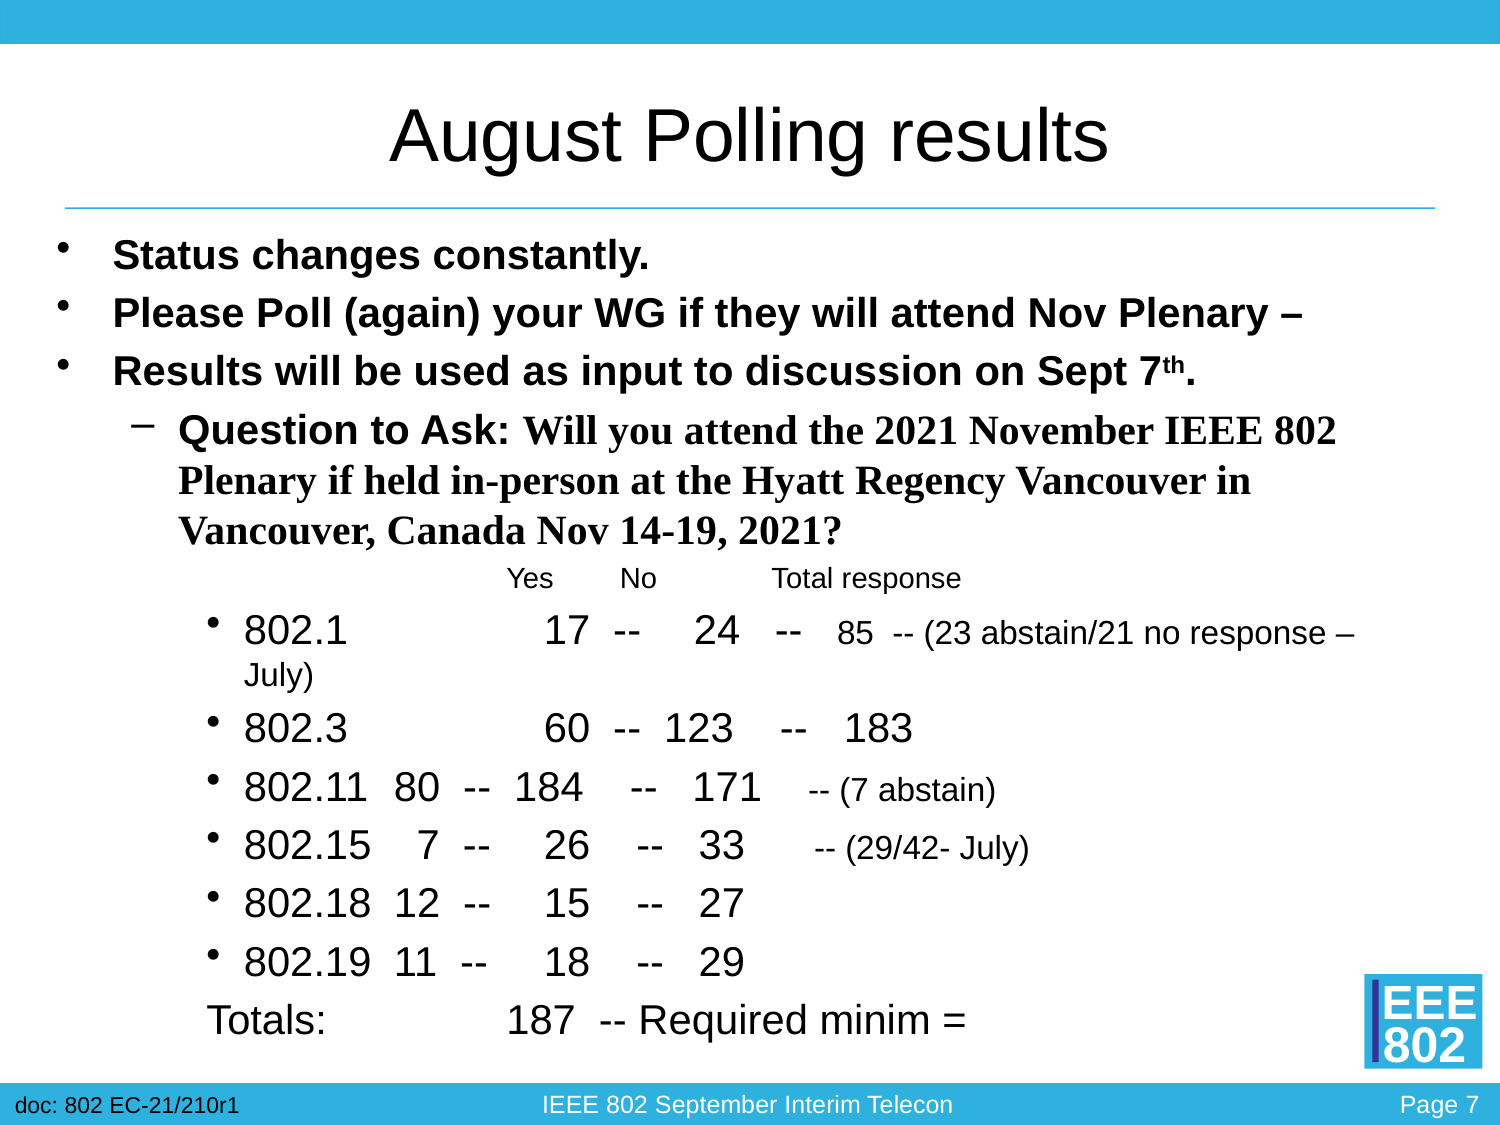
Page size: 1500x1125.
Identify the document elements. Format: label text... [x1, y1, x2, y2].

title August Polling results [75, 66, 1425, 197]
list Status changes constantly. Please Poll (again) your WG if they will attend Nov Plenary – Results will be used as input to discussion on Sept 7th. Question to Ask: Will you attend the 2021 November IEEE 802 Plenary if held in-person at the Hyatt Regency Vancouver in Vancouver, Canada Nov 14-19, 2021? Yes No Total response 802.1 17 -- 24 -- 85 -- (23 abstain/21 no response – July) 802.3 60 -- 123 -- 183 802.11 80 -- 184 -- 171 -- (7 abstain) 802.15 7 -- 26 -- 33 -- (29/42- July) 802.18 12 -- 15 -- 27 802.19 11 -- 18 -- 29 Totals: 187 -- Required minim = [41, 220, 1438, 1075]
